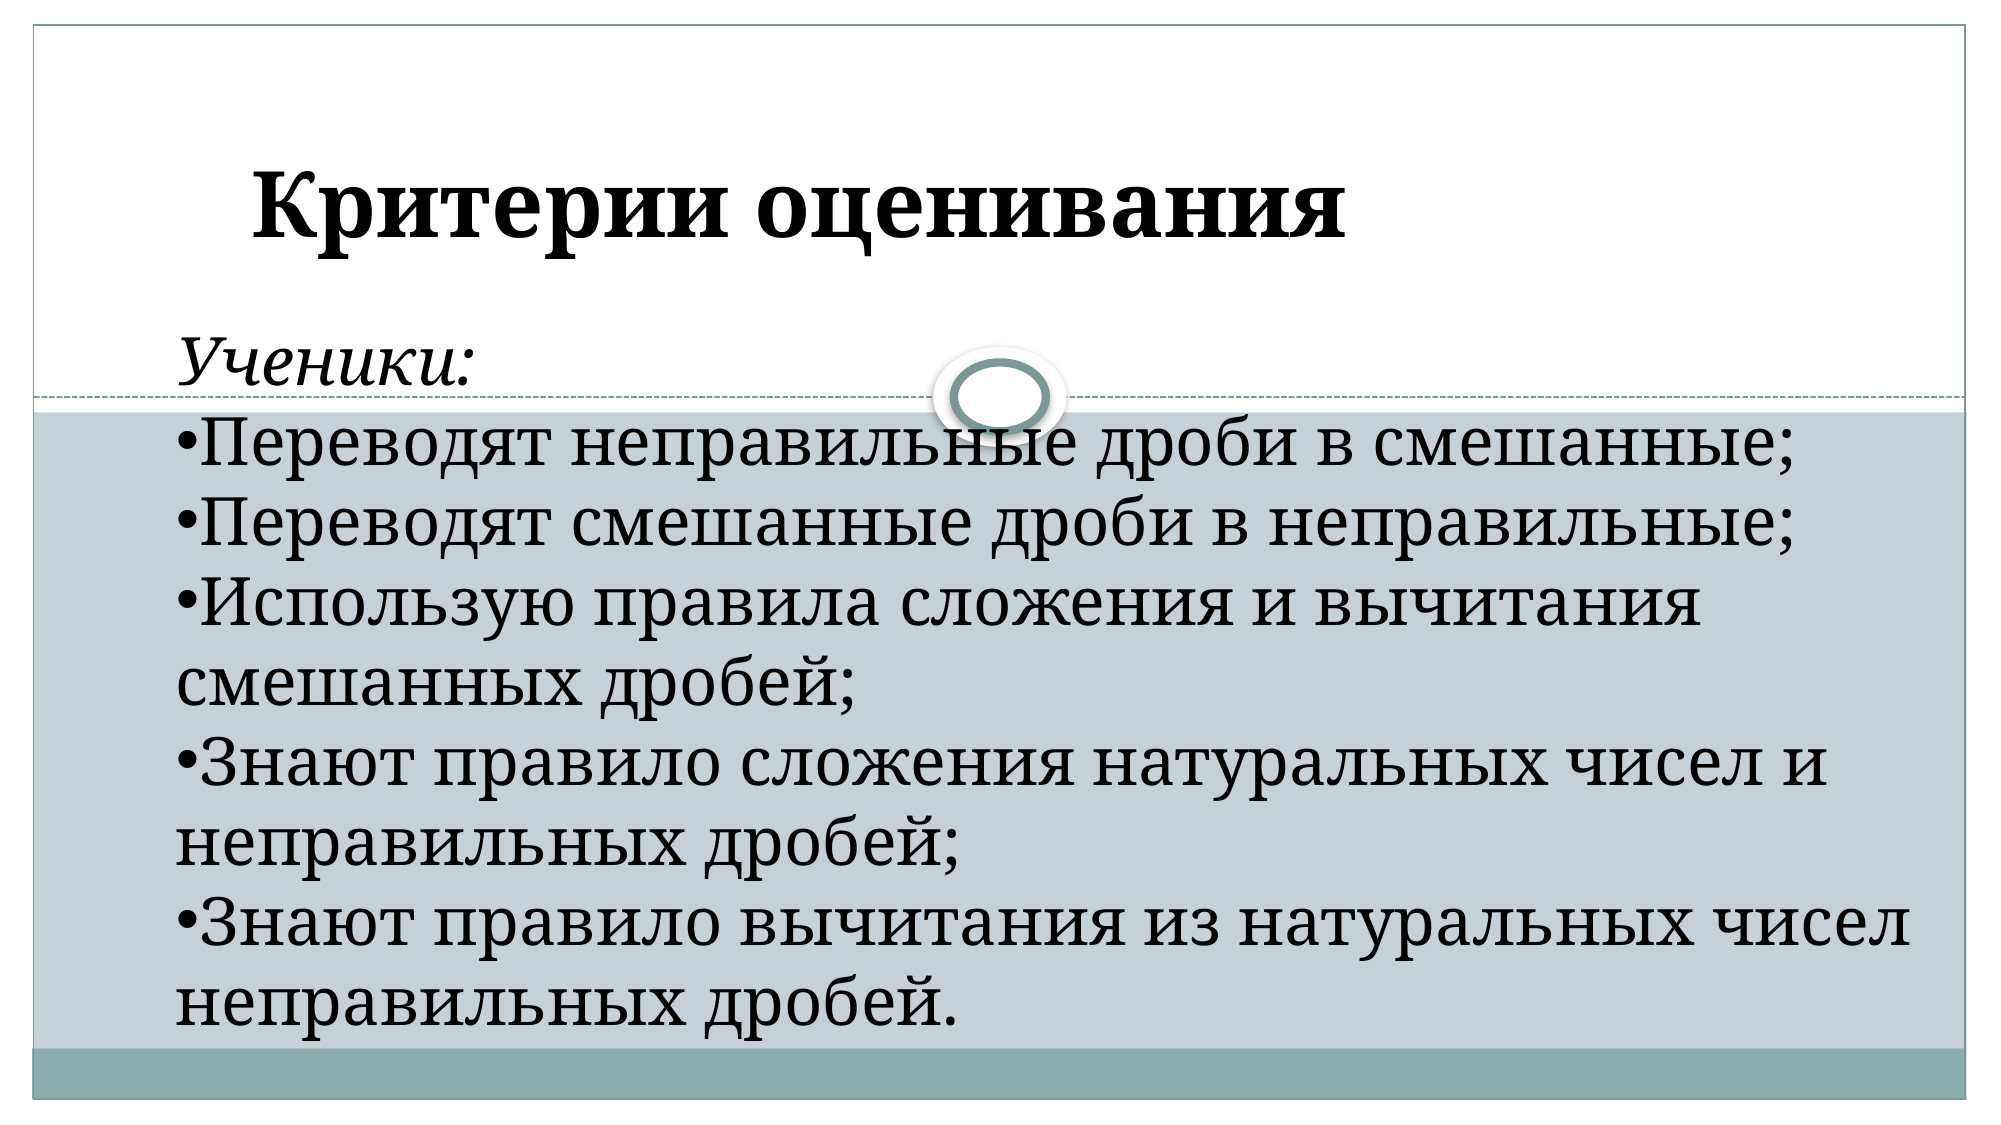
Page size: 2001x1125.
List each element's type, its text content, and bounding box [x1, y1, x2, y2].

text_box Критерии оценивания [236, 138, 1364, 263]
text_box Ученики: Переводят неправильные дроби в смешанные; Переводят смешанные дроби в неправильные; Использую правила сложения и вычитания смешанных дробей; Знают правило сложения натуральных чисел и неправильных дробей; Знают правило вычитания из натуральных чисел неправильных дробей. [161, 311, 1932, 1046]
